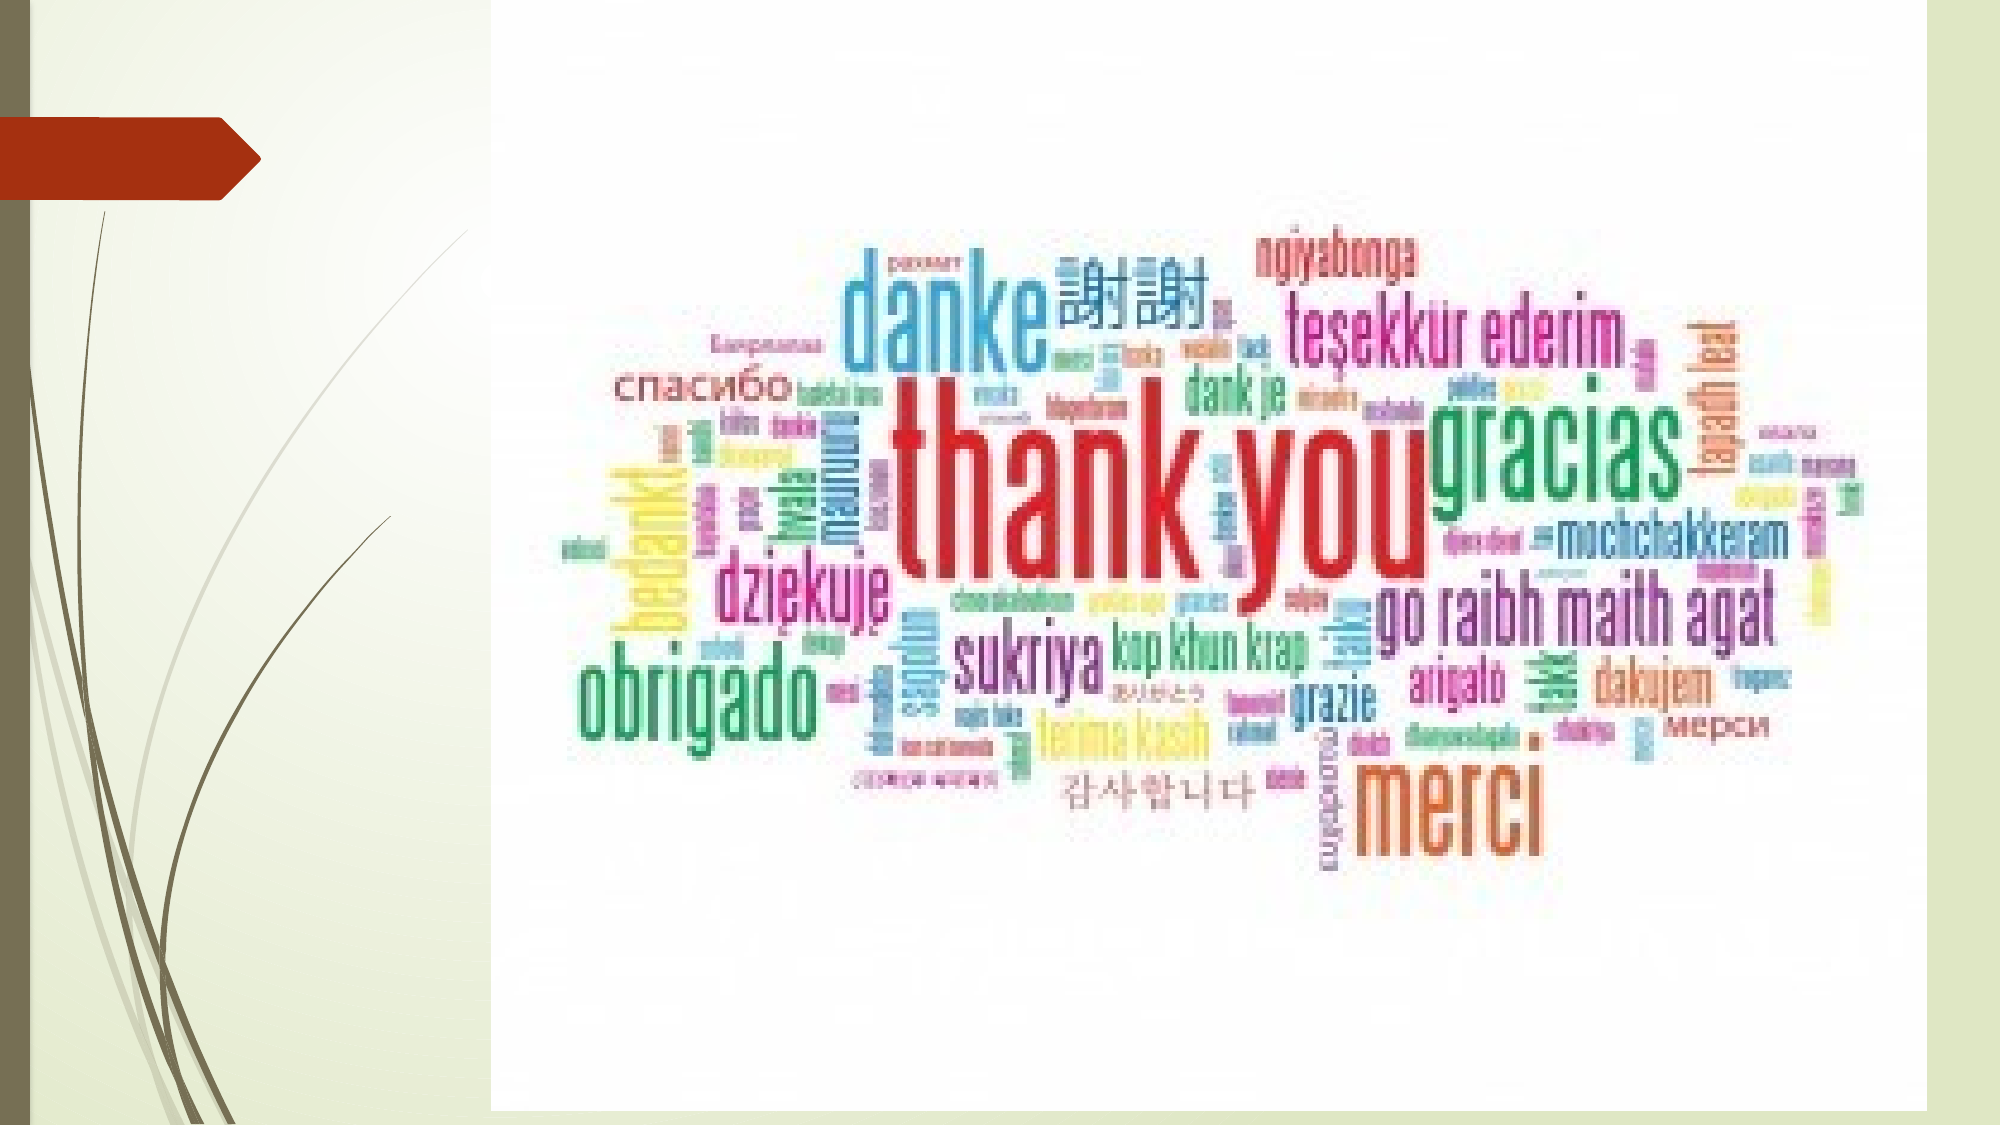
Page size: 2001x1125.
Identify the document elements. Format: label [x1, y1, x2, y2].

picture [490, 0, 1927, 1111]
